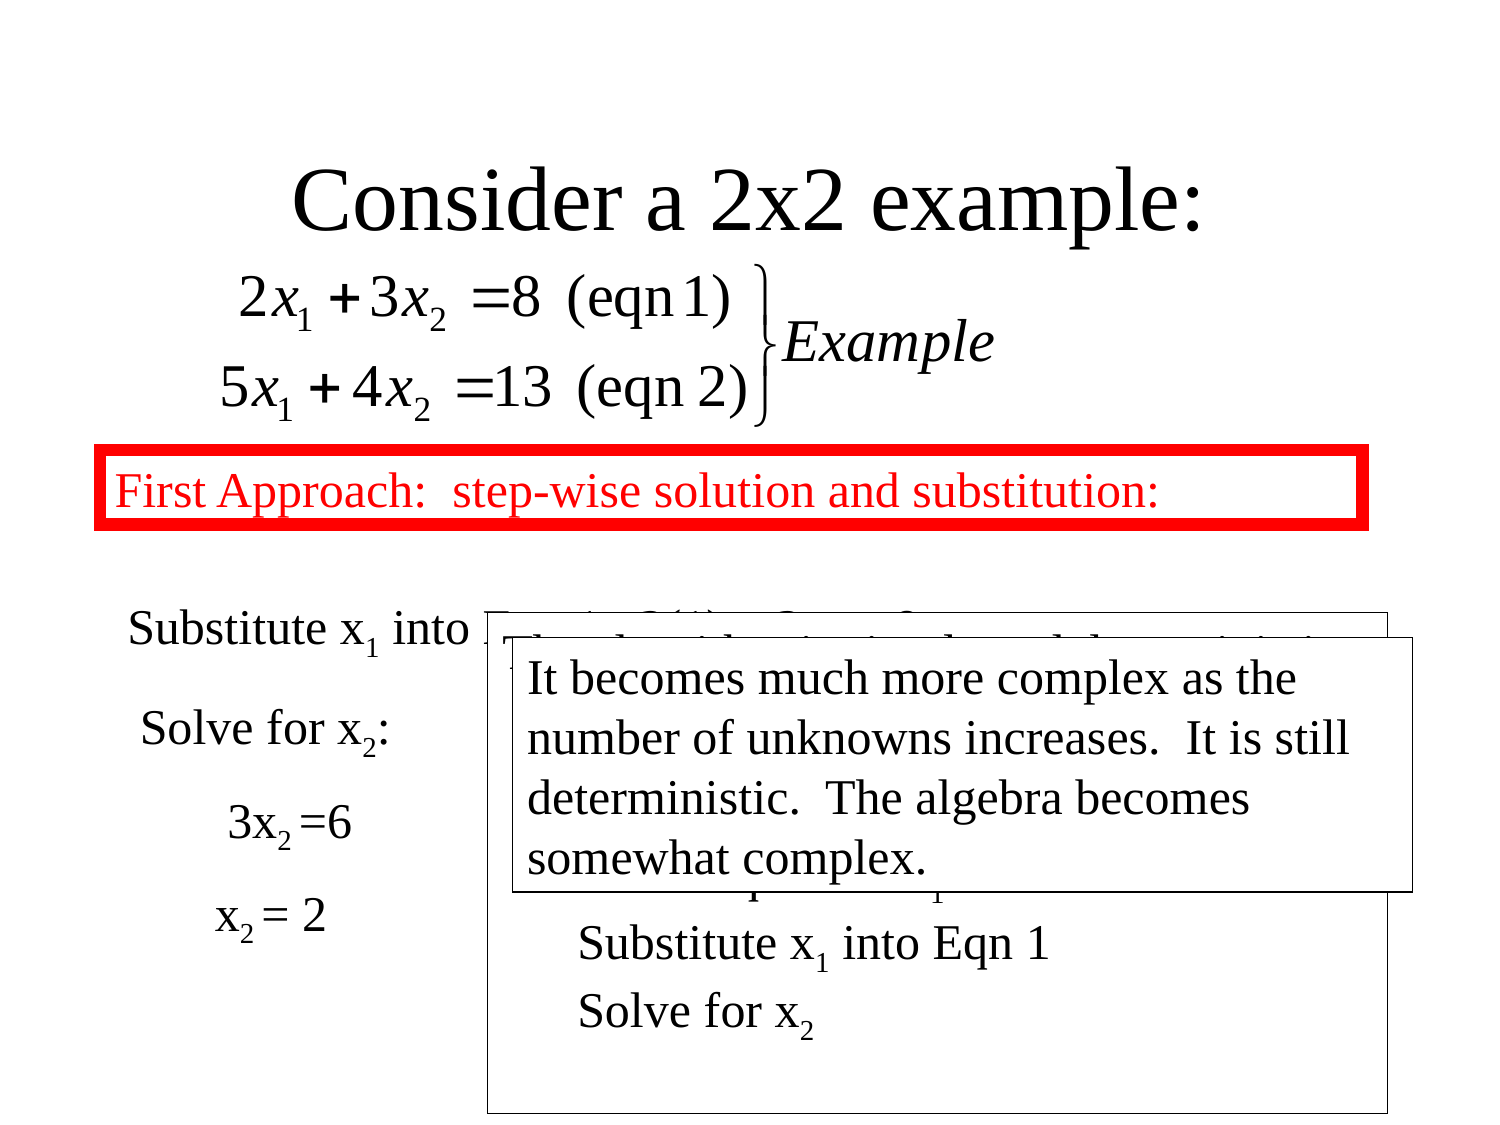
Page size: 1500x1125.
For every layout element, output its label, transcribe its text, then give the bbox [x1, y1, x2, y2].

text_box Substitute x1 into Eqn 1: 2(1) + 3x2 = 8 [112, 587, 1213, 671]
text_box It becomes much more complex as the number of unknowns increases. It is still deterministic. The algebra becomes somewhat complex. [512, 637, 1413, 893]
text_box First Approach: step-wise solution and substitution: [99, 449, 1363, 525]
text_box Solve for x2: 3x2 =6 x2 = 2 [124, 687, 487, 957]
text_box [212, 249, 1022, 442]
text_box The algorithm is simple and deterministic: Solve Eqn 1 for x2 Substitute x2 into Eqn 2 Solve Eqn 2 for x1 Substitute x1 into Eqn 1 Solve for x2 [487, 612, 1388, 1114]
title Consider a 2x2 example: [112, 99, 1388, 288]
